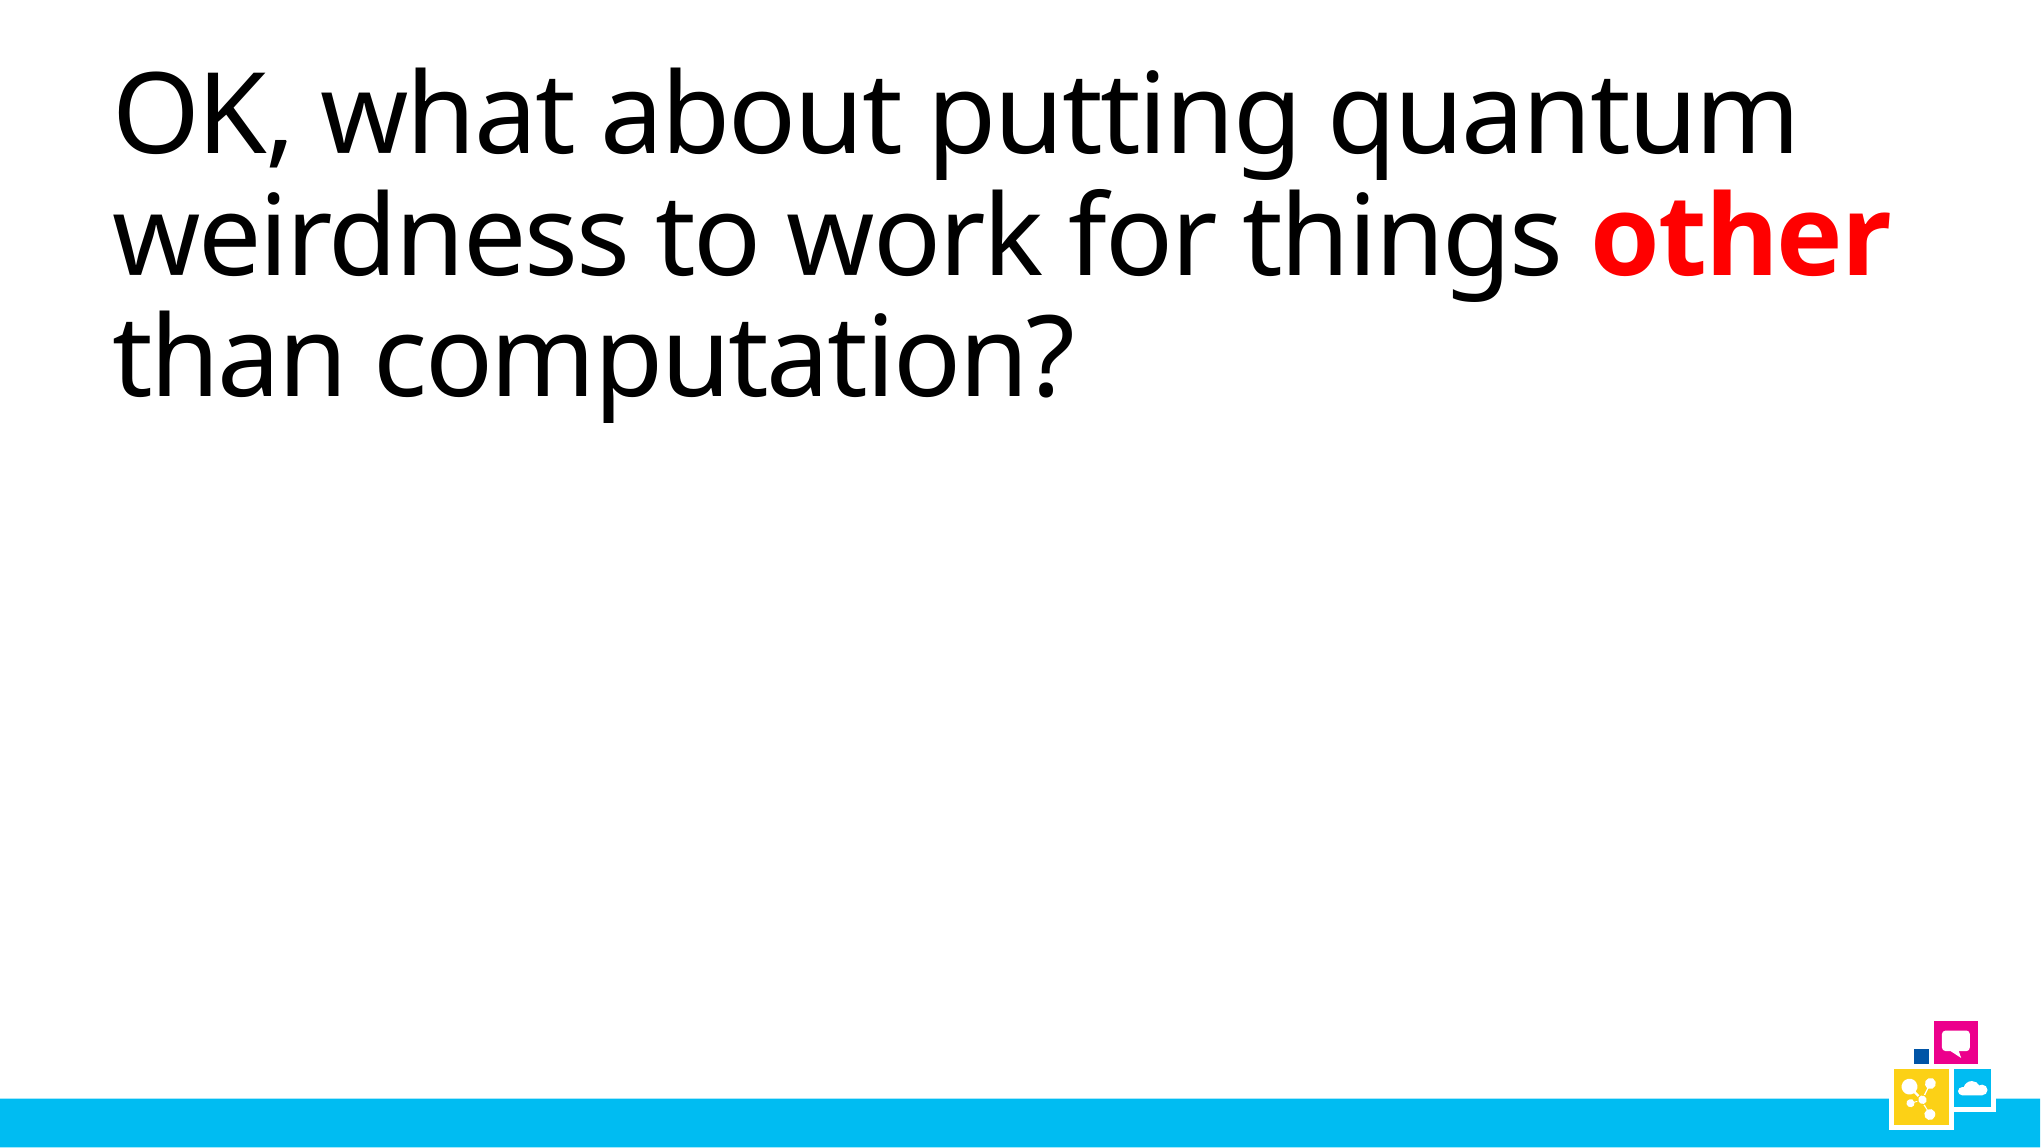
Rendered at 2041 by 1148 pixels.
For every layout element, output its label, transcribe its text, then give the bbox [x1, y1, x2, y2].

title OK, what about putting quantum weirdness to work for things other than computation? [88, 41, 2039, 192]
